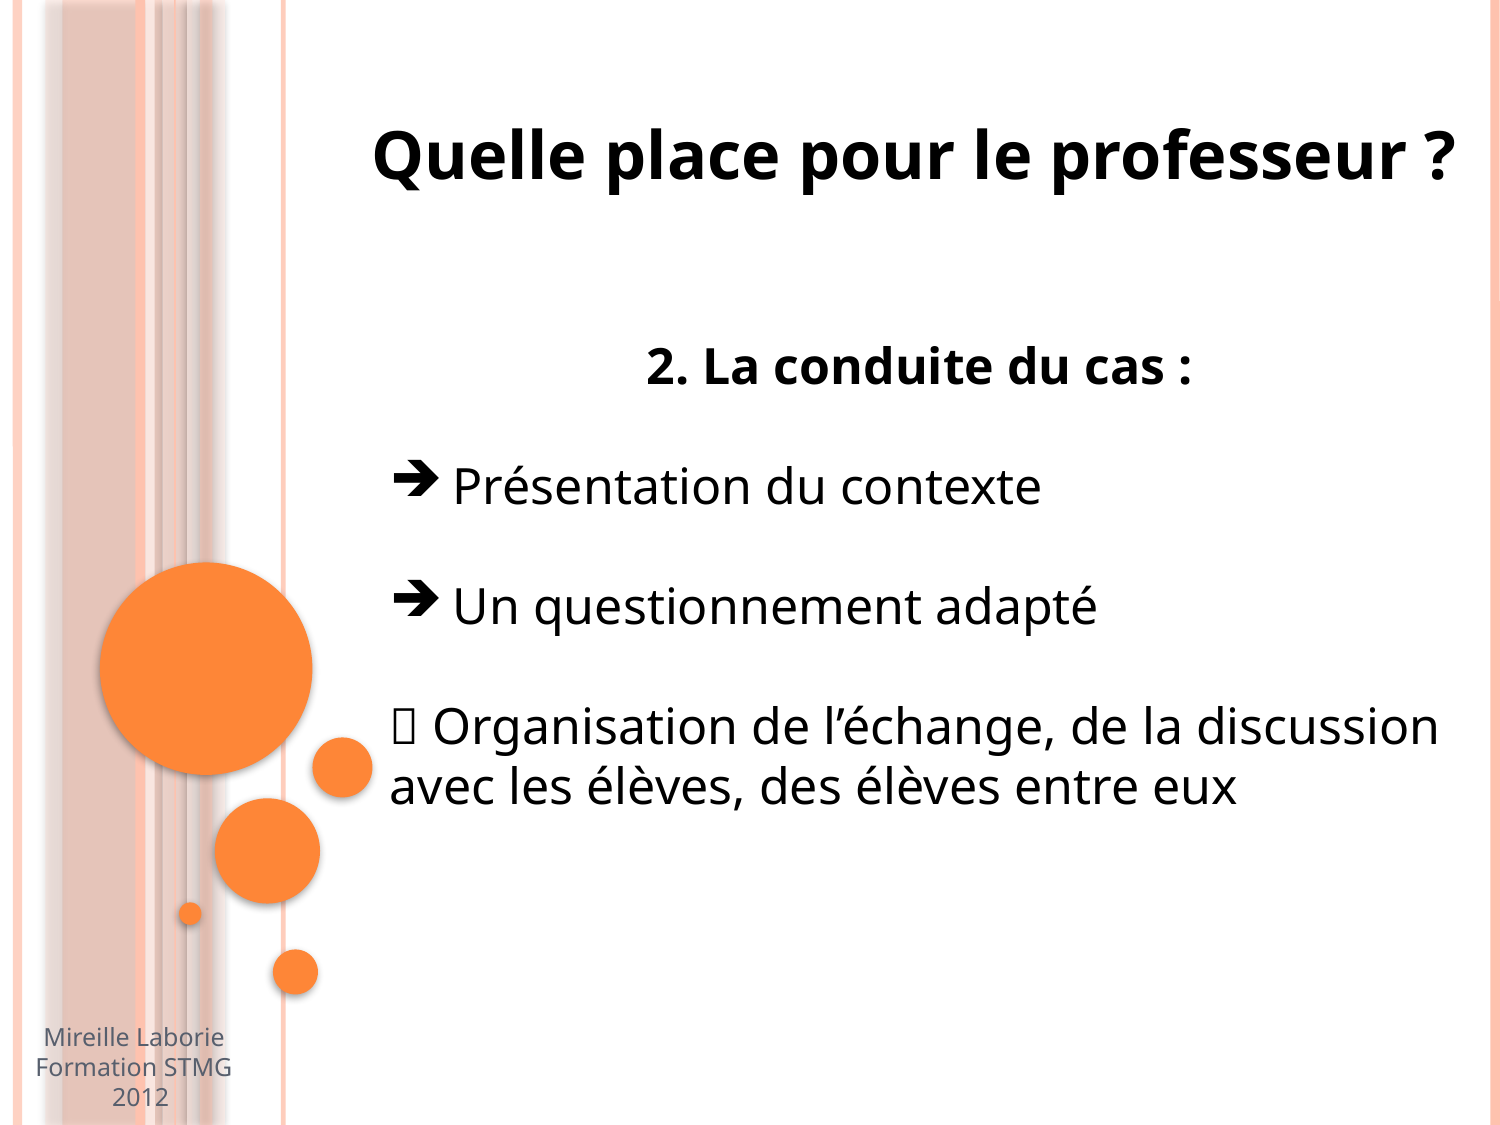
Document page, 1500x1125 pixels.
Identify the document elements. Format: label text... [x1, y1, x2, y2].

text_box 2. La conduite du cas : Présentation du contexte Un questionnement adapté  Organisation de l’échange, de la discussion avec les élèves, des élèves entre eux [375, 327, 1465, 823]
text_box Quelle place pour le professeur ? [328, 105, 1500, 500]
footer Mireille Laborie Formation STMG 2012 [0, 1007, 282, 1125]
